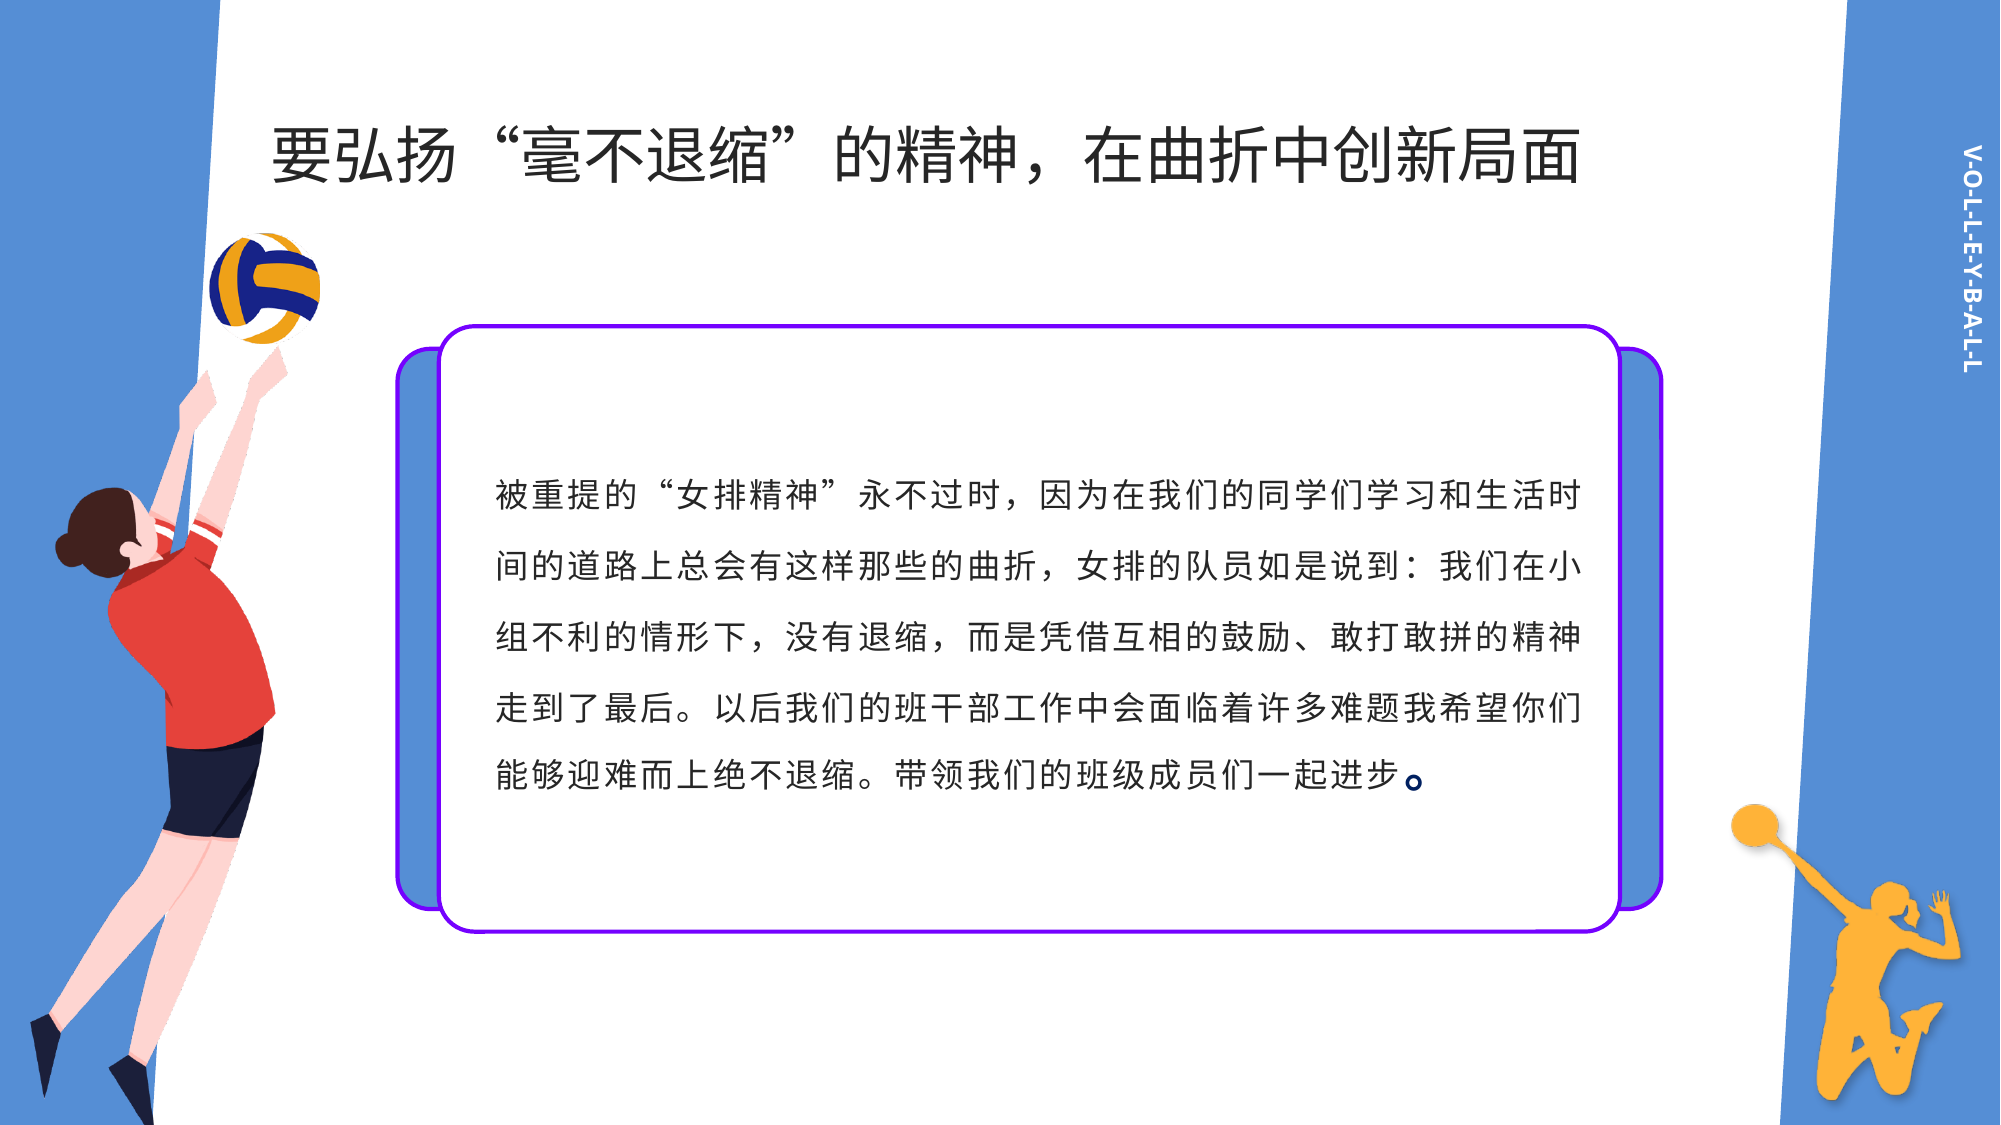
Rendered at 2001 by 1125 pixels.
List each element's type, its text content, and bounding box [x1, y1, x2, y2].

picture [1696, 758, 2000, 1125]
text_box 要弘扬“毫不退缩”的精神，在曲折中创新局面 [184, 101, 1805, 206]
picture [0, 212, 642, 1125]
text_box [646, 325, 1662, 932]
